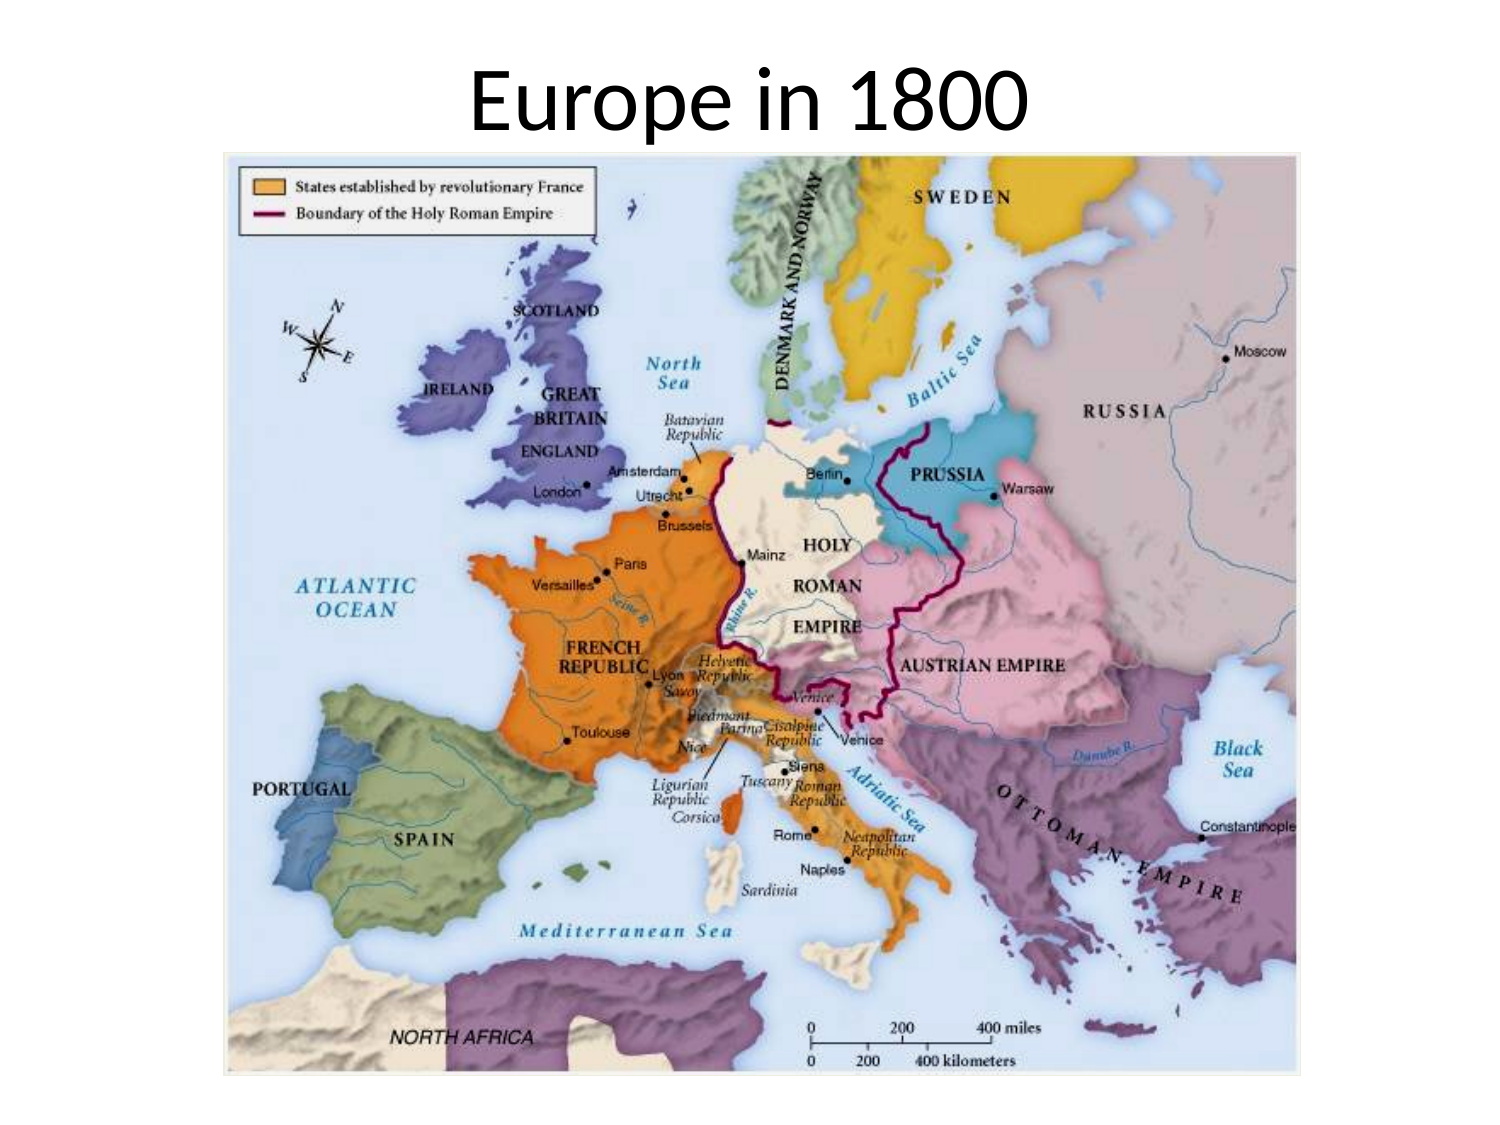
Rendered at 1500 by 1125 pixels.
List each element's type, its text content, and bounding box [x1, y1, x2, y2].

picture [224, 152, 1301, 1076]
title Europe in 1800 [75, 0, 1425, 188]
